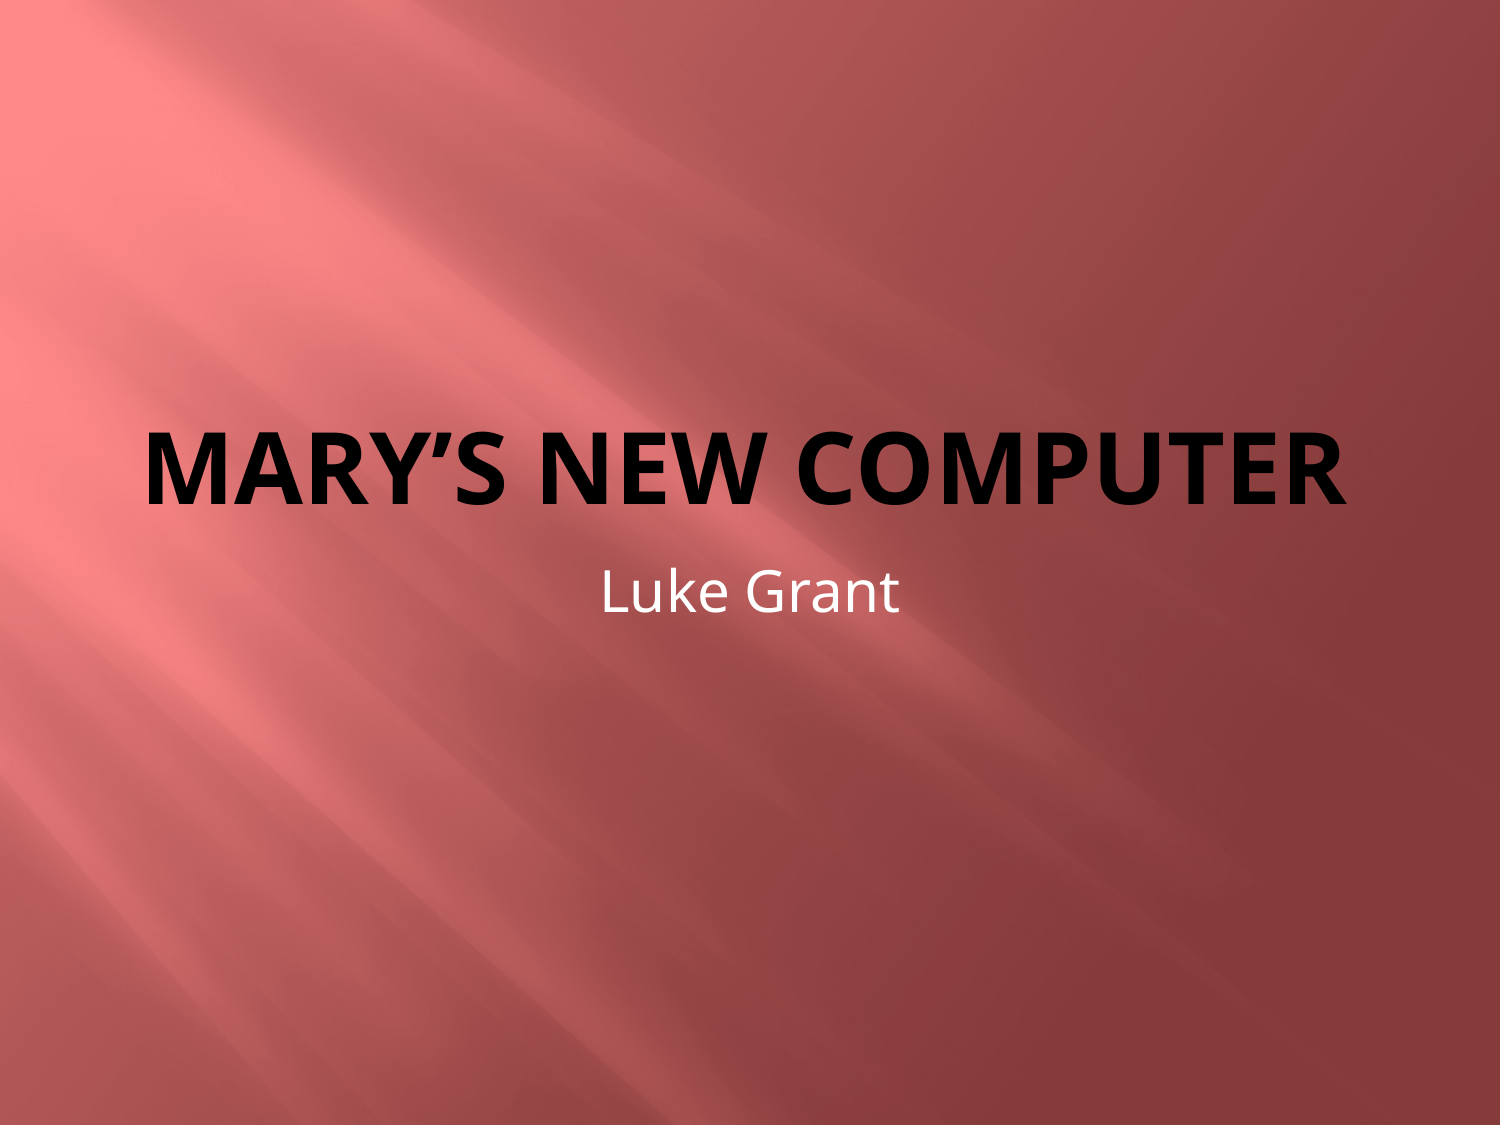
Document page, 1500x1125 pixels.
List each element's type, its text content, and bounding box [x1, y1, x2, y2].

title Mary’s New Computer [69, 224, 1420, 525]
subtitle Luke Grant [225, 546, 1275, 834]
